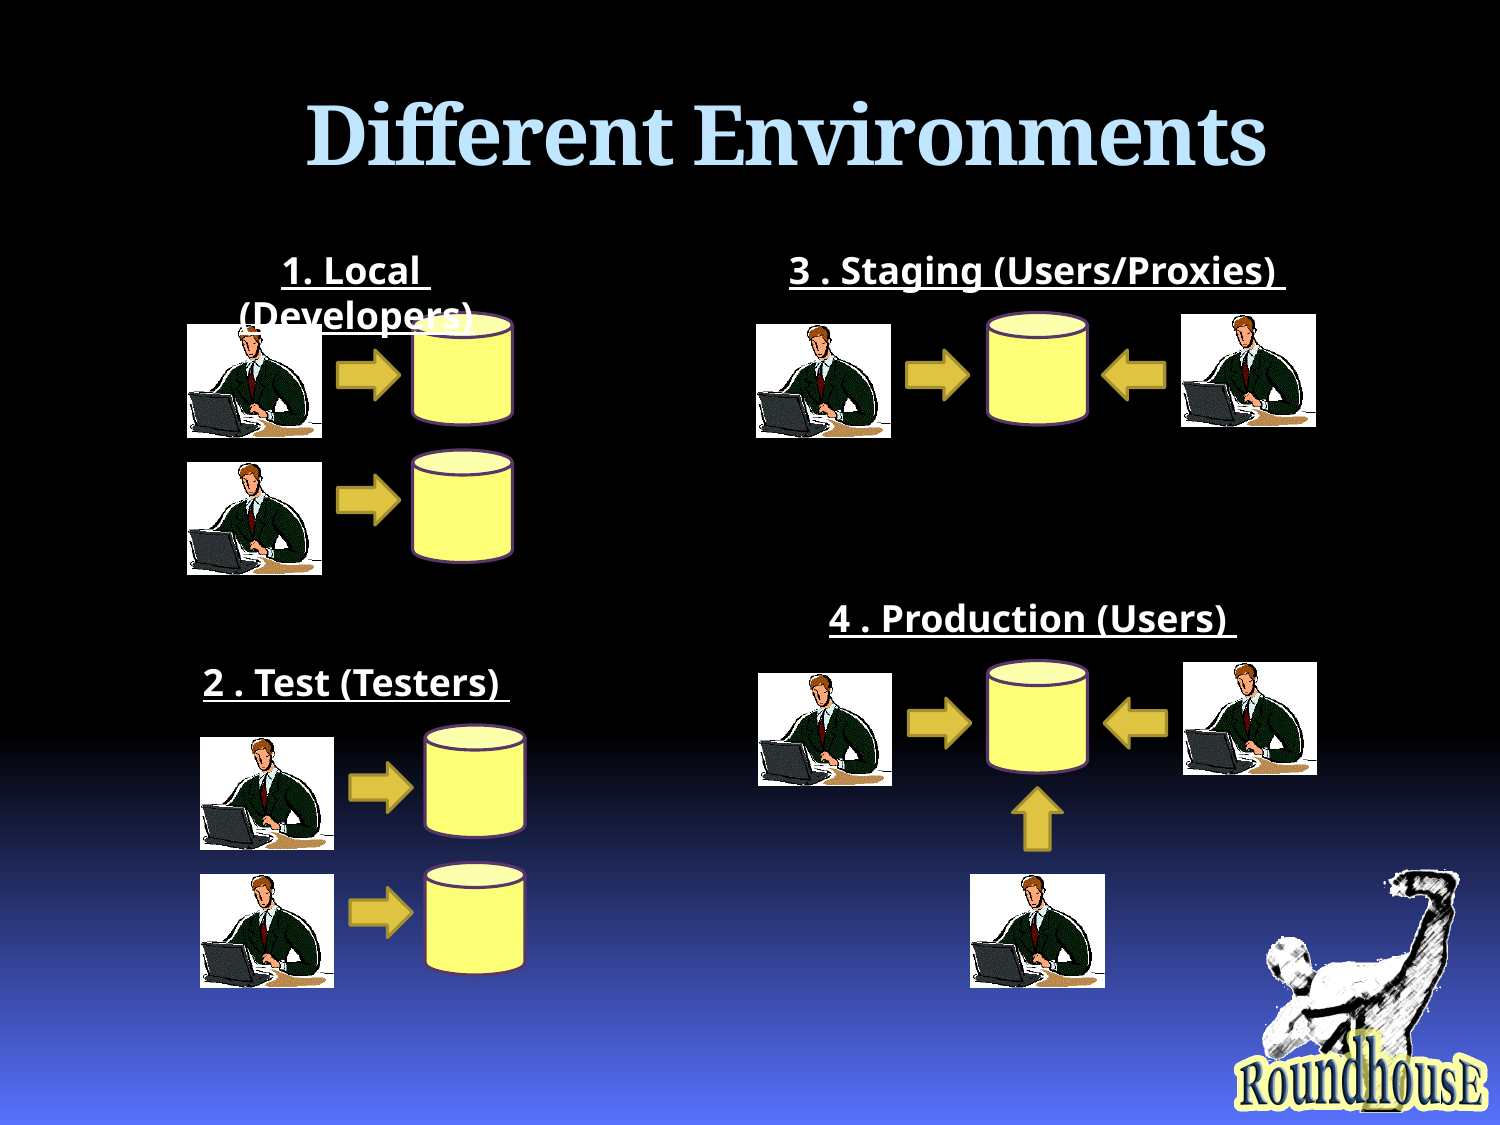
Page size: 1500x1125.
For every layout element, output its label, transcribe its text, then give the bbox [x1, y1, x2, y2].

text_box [757, 587, 1318, 988]
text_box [161, 238, 551, 576]
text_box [174, 651, 538, 988]
title Different Environments [150, 75, 1425, 225]
picture [1218, 857, 1499, 1124]
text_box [755, 238, 1320, 438]
